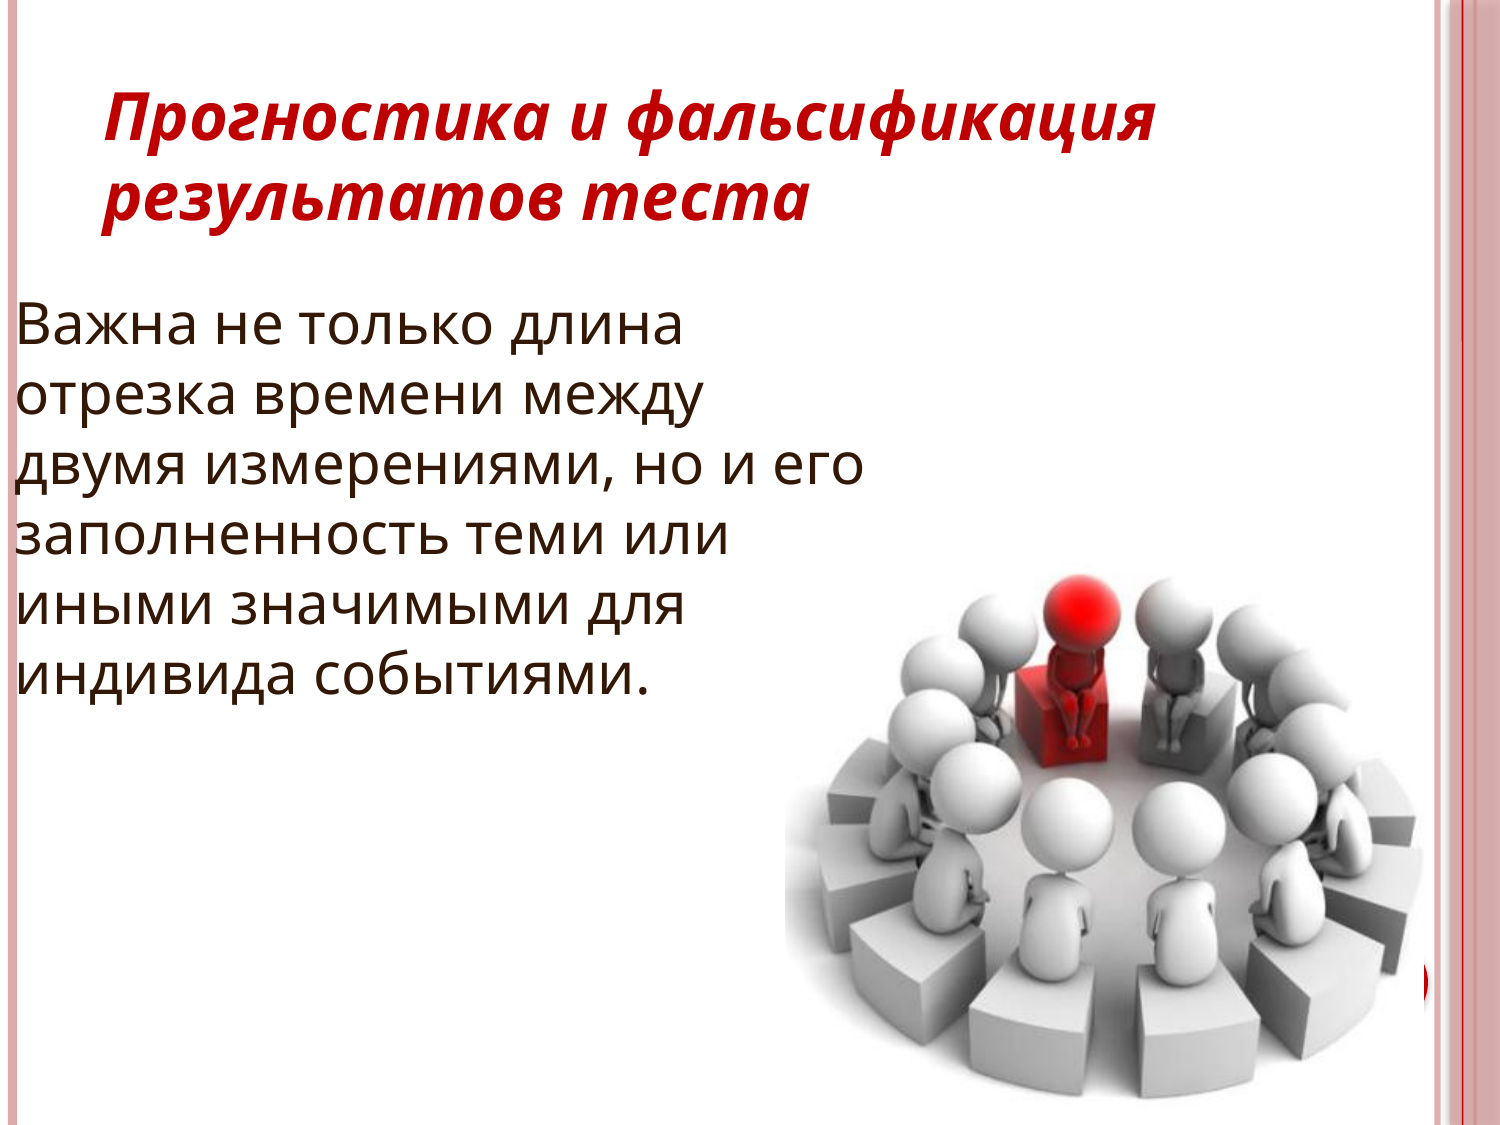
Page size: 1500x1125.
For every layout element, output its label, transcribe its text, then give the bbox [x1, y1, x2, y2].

text_box Важна не только длина отрезка времени между двумя измерениями, но и его заполненность теми или иными значимыми для индивида событиями. [0, 278, 898, 714]
picture [784, 550, 1424, 1125]
text_box Прогностика и фальсификация результатов теста [88, 66, 1329, 241]
